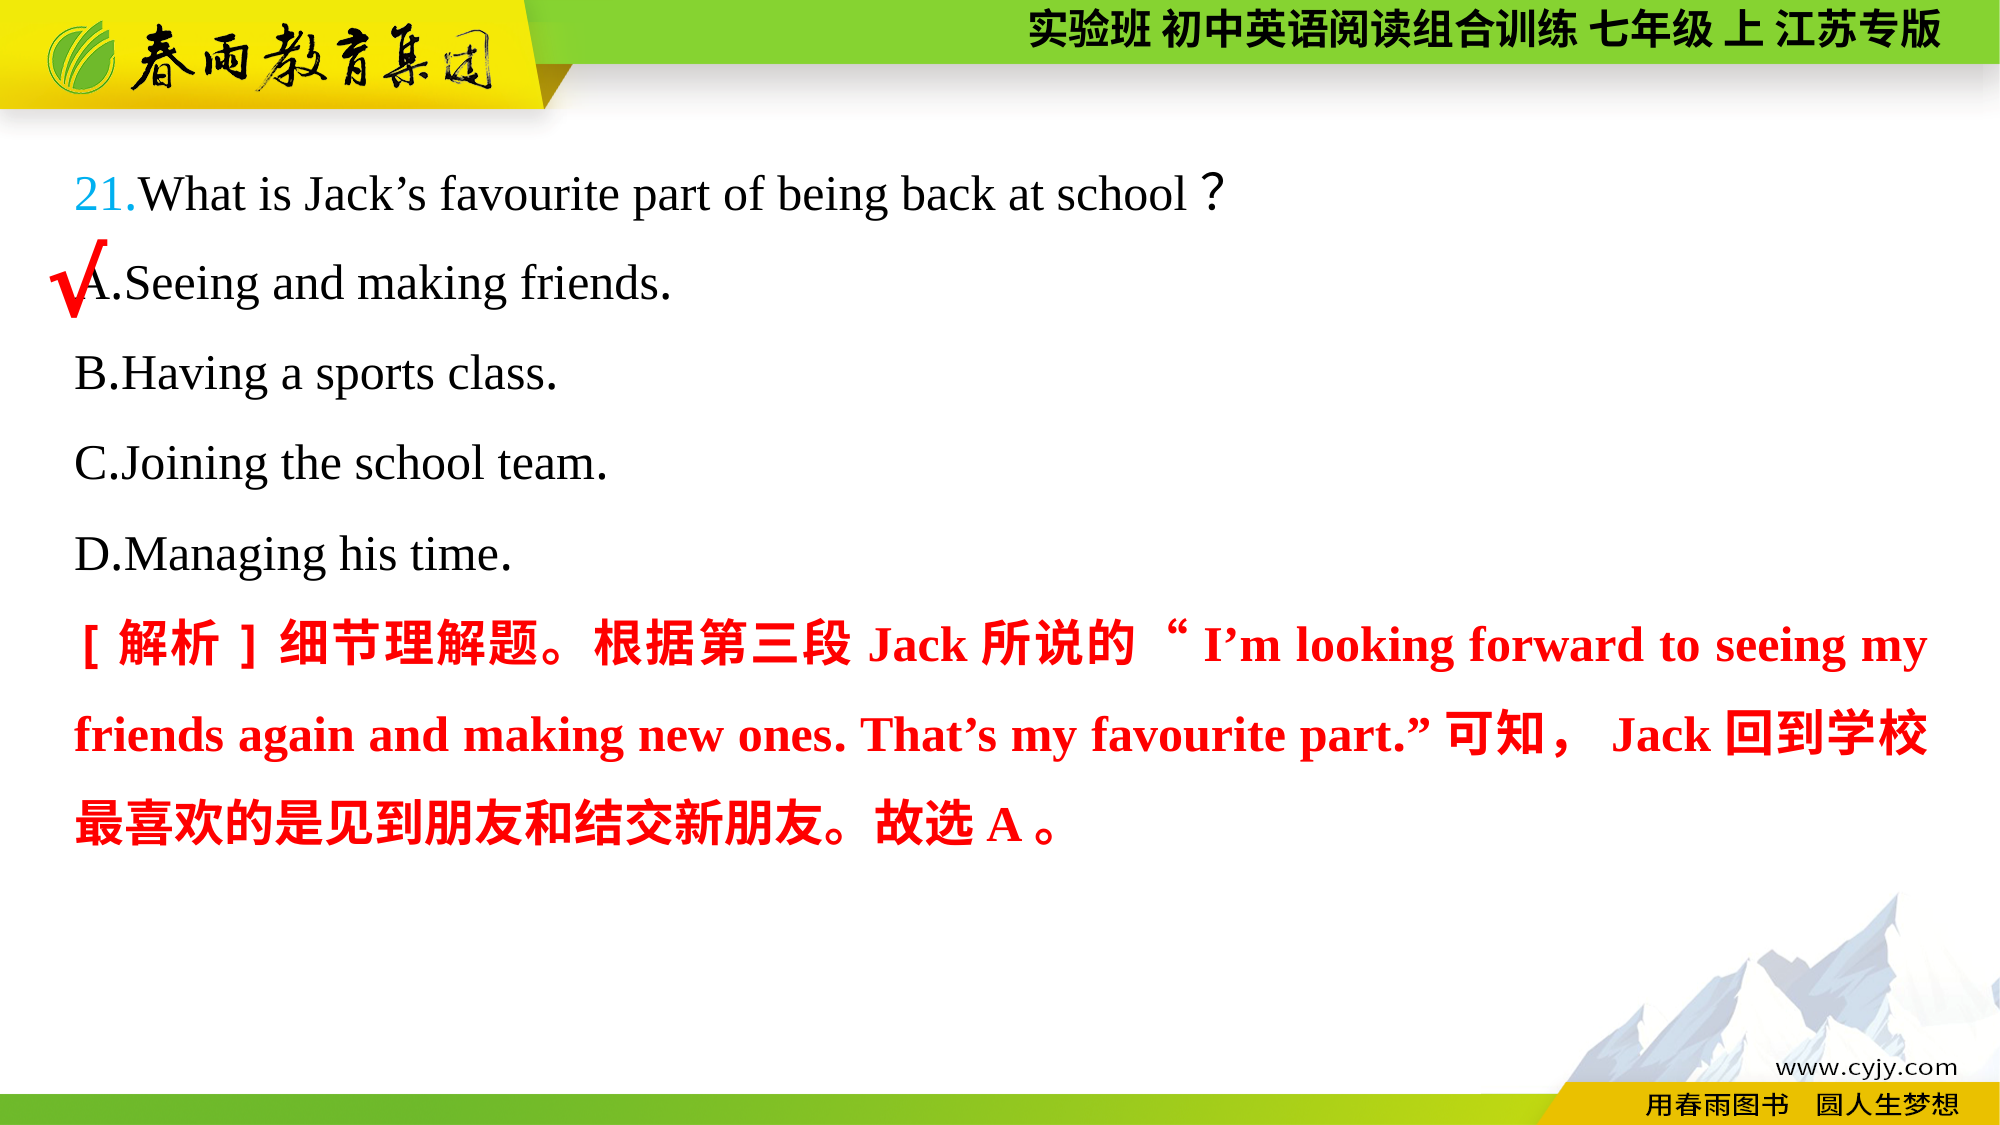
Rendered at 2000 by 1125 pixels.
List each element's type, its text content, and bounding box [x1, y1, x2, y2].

picture [0, 0, 2000, 1125]
list 21.What is Jack’s favourite part of being back at school？ A.Seeing and making friends. B.Having a sports class. C.Joining the school team. D.Managing his time. [59, 122, 1944, 574]
text_box √ [31, 217, 129, 343]
text_box [解析]细节理解题。根据第三段Jack所说的“I’m looking forward to seeing my friends again and making new ones. That’s my favourite part.”可知，Jack回到学校最喜欢的是见到朋友和结交新朋友。故选A。 [59, 574, 1944, 860]
